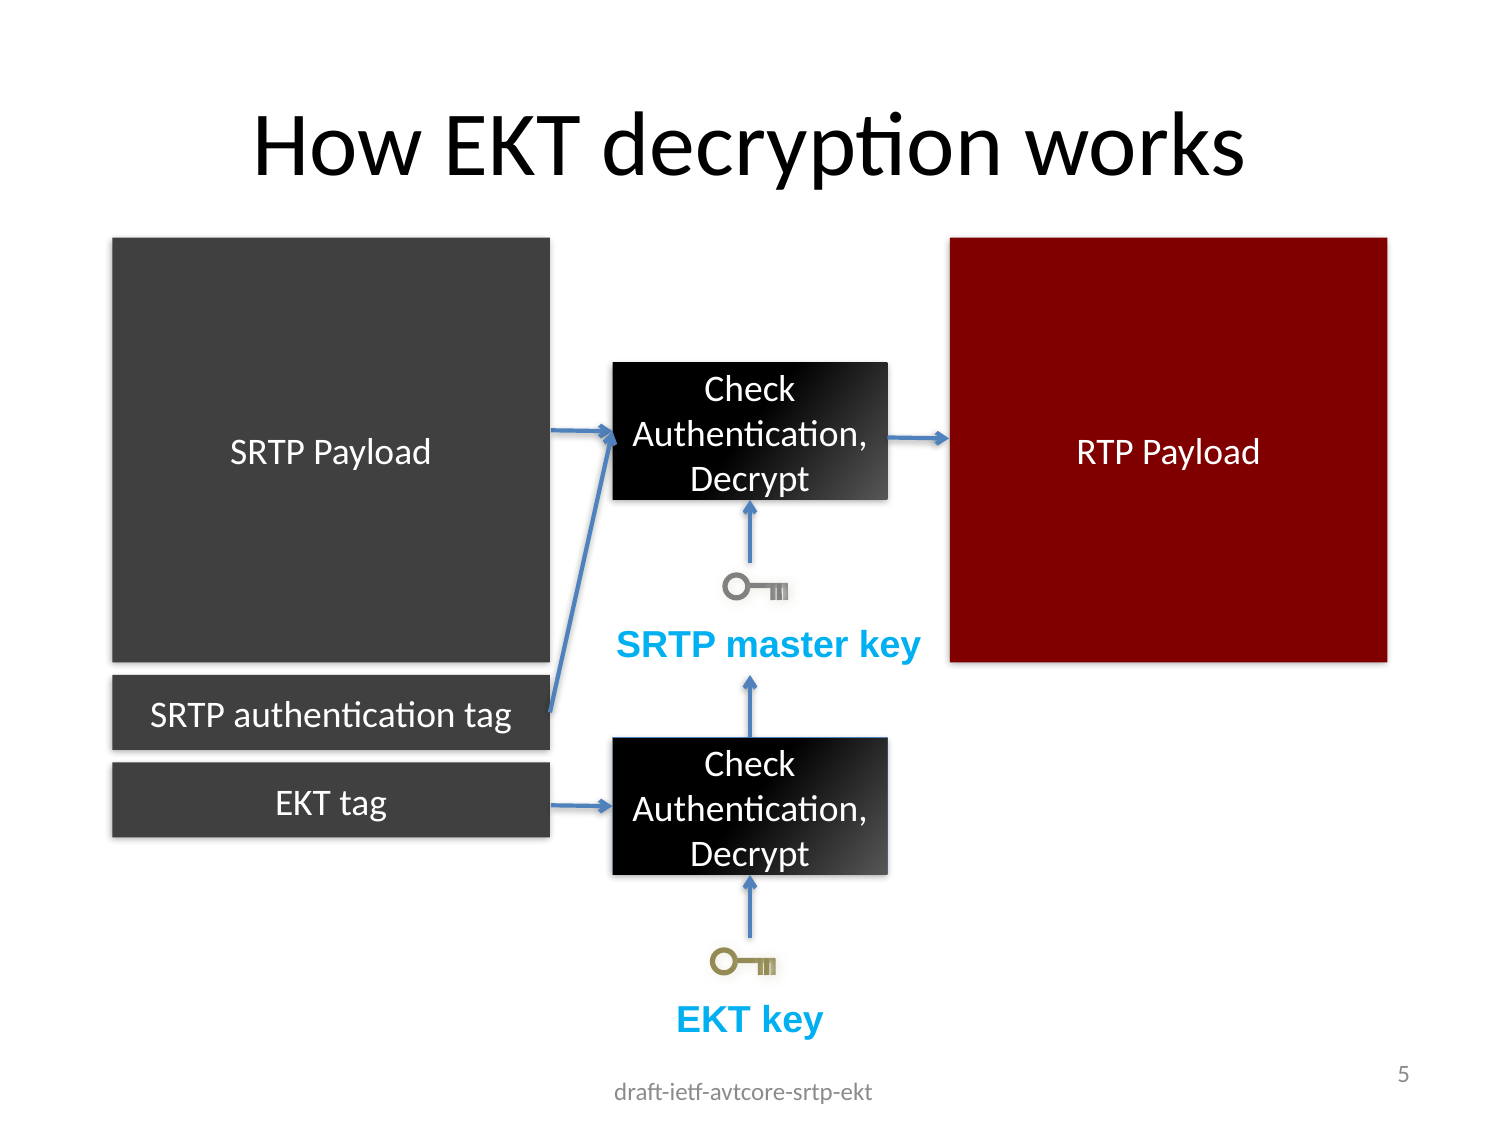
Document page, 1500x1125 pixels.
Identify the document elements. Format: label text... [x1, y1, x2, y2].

text_box SRTP master key [616, 612, 975, 673]
title How EKT decryption works [74, 44, 1426, 233]
text_box SRTP authentication tag [112, 674, 551, 751]
text_box Check Authentication,Decrypt [612, 737, 888, 876]
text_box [712, 949, 776, 976]
footer draft-ietf-avtcore-srtp-ekt [462, 1051, 1025, 1125]
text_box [549, 431, 613, 713]
text_box EKT tag [112, 762, 551, 838]
slide_number 5 [1074, 1042, 1425, 1103]
text_box RTP Payload [949, 237, 1388, 663]
text_box SRTP Payload [112, 237, 551, 663]
text_box EKT key [624, 987, 875, 1048]
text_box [724, 574, 788, 601]
text_box Check Authentication,Decrypt [612, 362, 888, 501]
